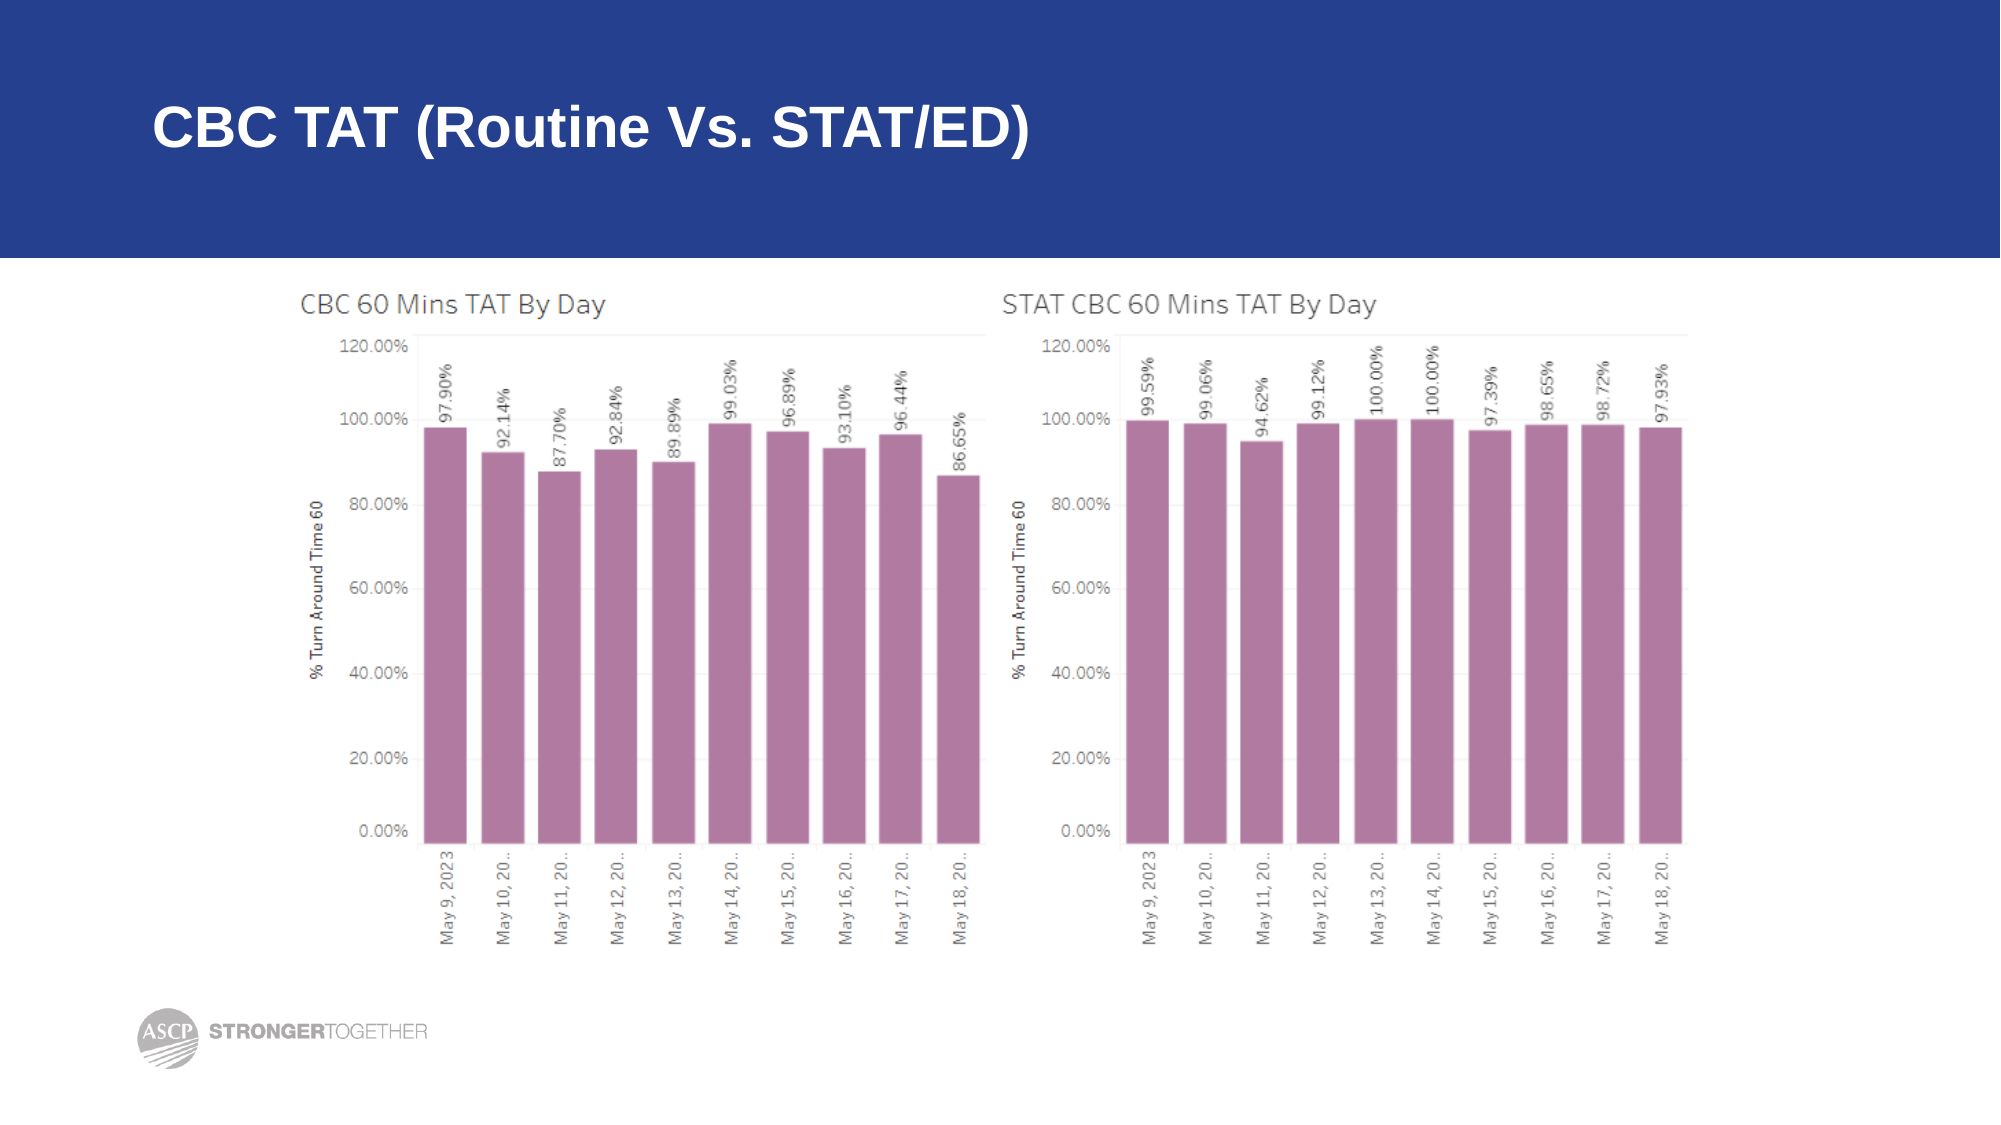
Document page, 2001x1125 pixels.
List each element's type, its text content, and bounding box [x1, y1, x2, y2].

picture [137, 1008, 427, 1069]
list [295, 278, 1705, 973]
title CBC TAT (Routine Vs. STAT/ED) [137, 20, 1863, 238]
